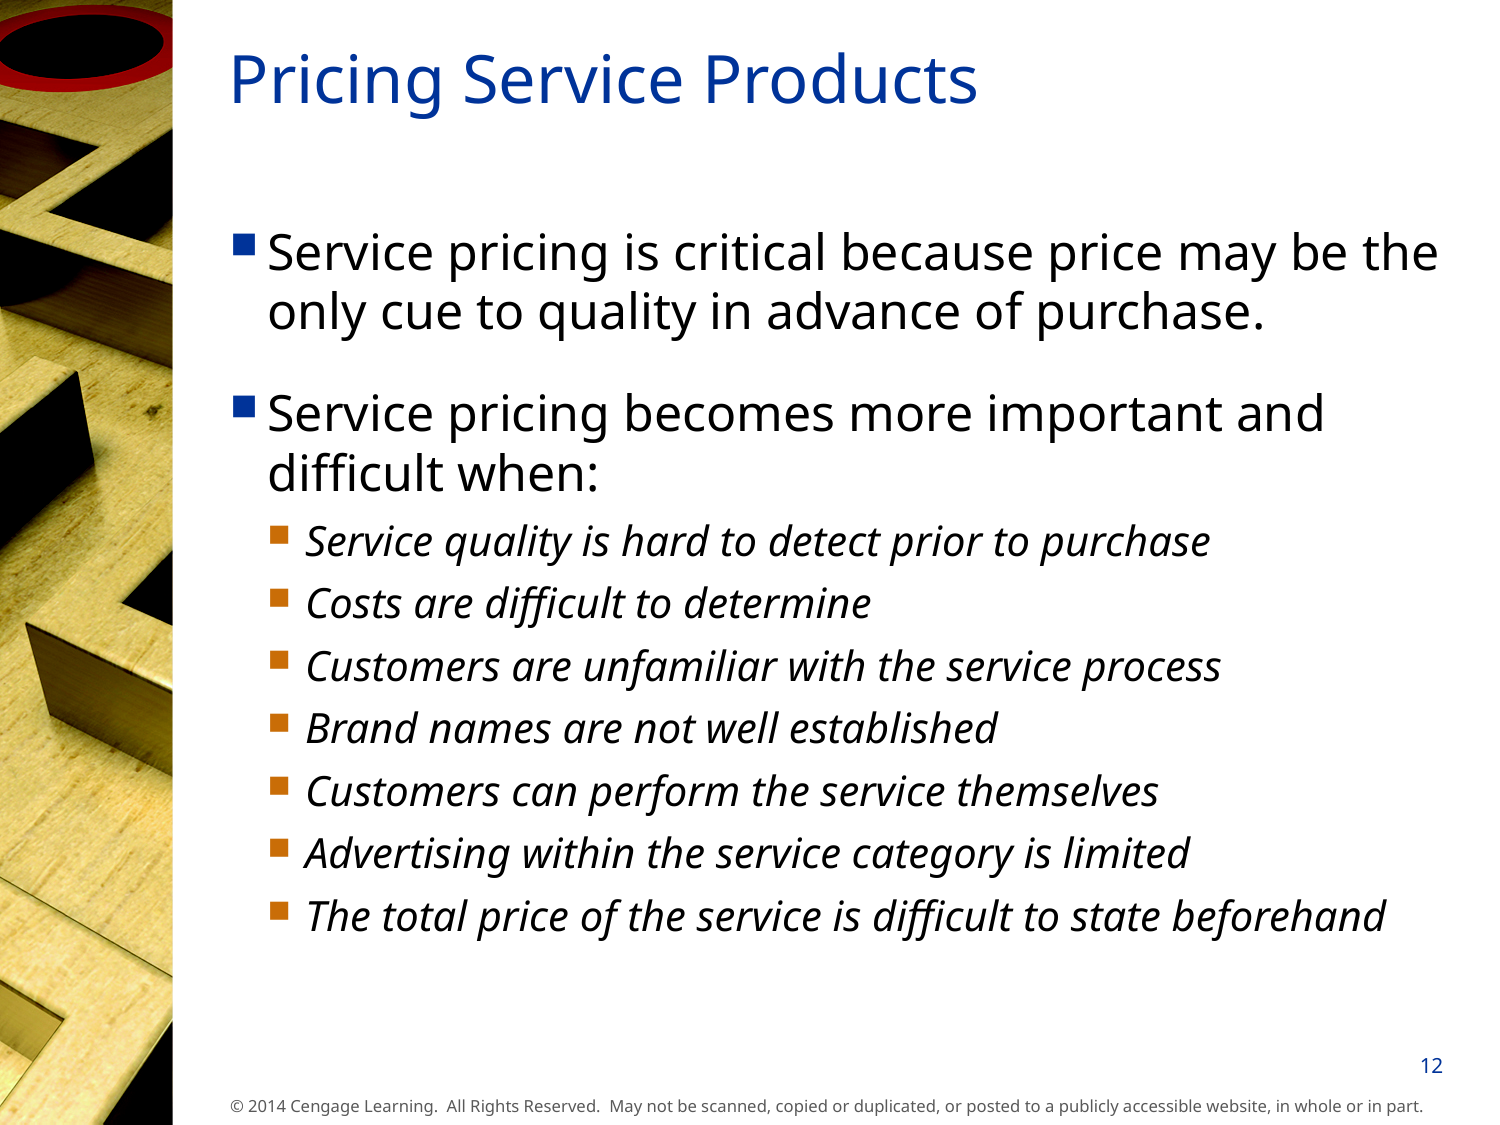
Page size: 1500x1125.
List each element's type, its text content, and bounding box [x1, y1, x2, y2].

picture [0, 0, 173, 1125]
list Service pricing is critical because price may be the only cue to quality in advance of purchase. Service pricing becomes more important and difficult when: Service quality is hard to detect prior to purchase Costs are difficult to determine Customers are unfamiliar with the service process Brand names are not well established Customers can perform the service themselves Advertising within the service category is limited The total price of the service is difficult to state beforehand [215, 212, 1478, 1070]
title Pricing Service Products [213, 29, 1454, 213]
slide_number 12 [1386, 1037, 1478, 1097]
